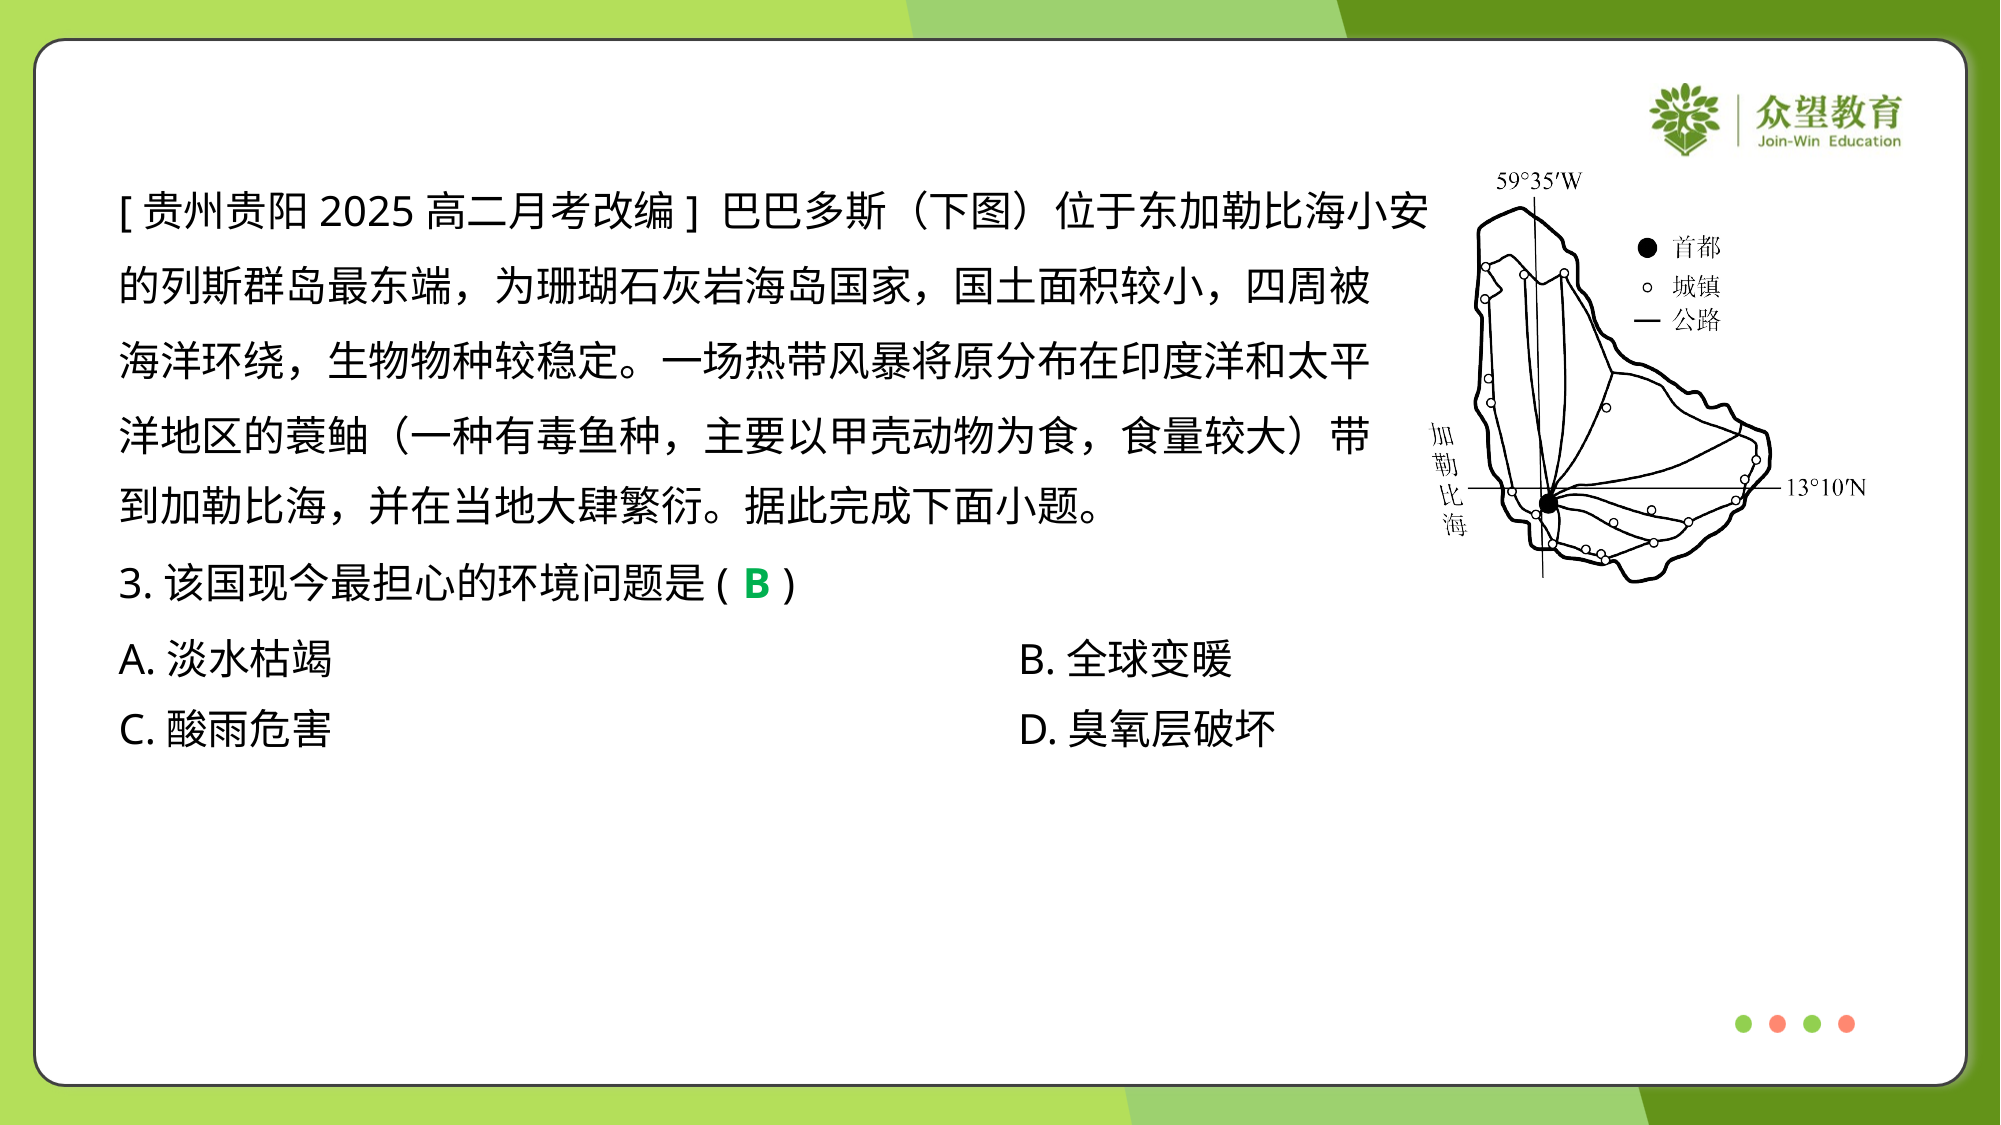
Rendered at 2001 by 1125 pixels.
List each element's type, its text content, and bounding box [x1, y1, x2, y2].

picture [0, 0, 2000, 1125]
text_box [贵州贵阳2025高二月考改编] 巴巴多斯（下图）位于东加勒比海小安 的列斯群岛最东端，为珊瑚石灰岩海岛国家，国土面积较小，四周被 海洋环绕，生物物种较稳定。一场热带风暴将原分布在印度洋和太平 洋地区的蓑鲉（一种有毒鱼种，主要以甲壳动物为食，食量较大）带 到加勒比海，并在当地大肆繁衍。据此完成下面小题。 [118, 159, 1410, 523]
text_box 3.该国现今最担心的环境问题是( ) [787, 531, 1410, 598]
text_box B [727, 531, 787, 599]
text_box A.淡水枯竭 B.全球变暖 C.酸雨危害 D.臭氧层破坏 [118, 607, 1883, 746]
text_box 3.该国现今最担心的环境问题是( ) [118, 531, 727, 598]
